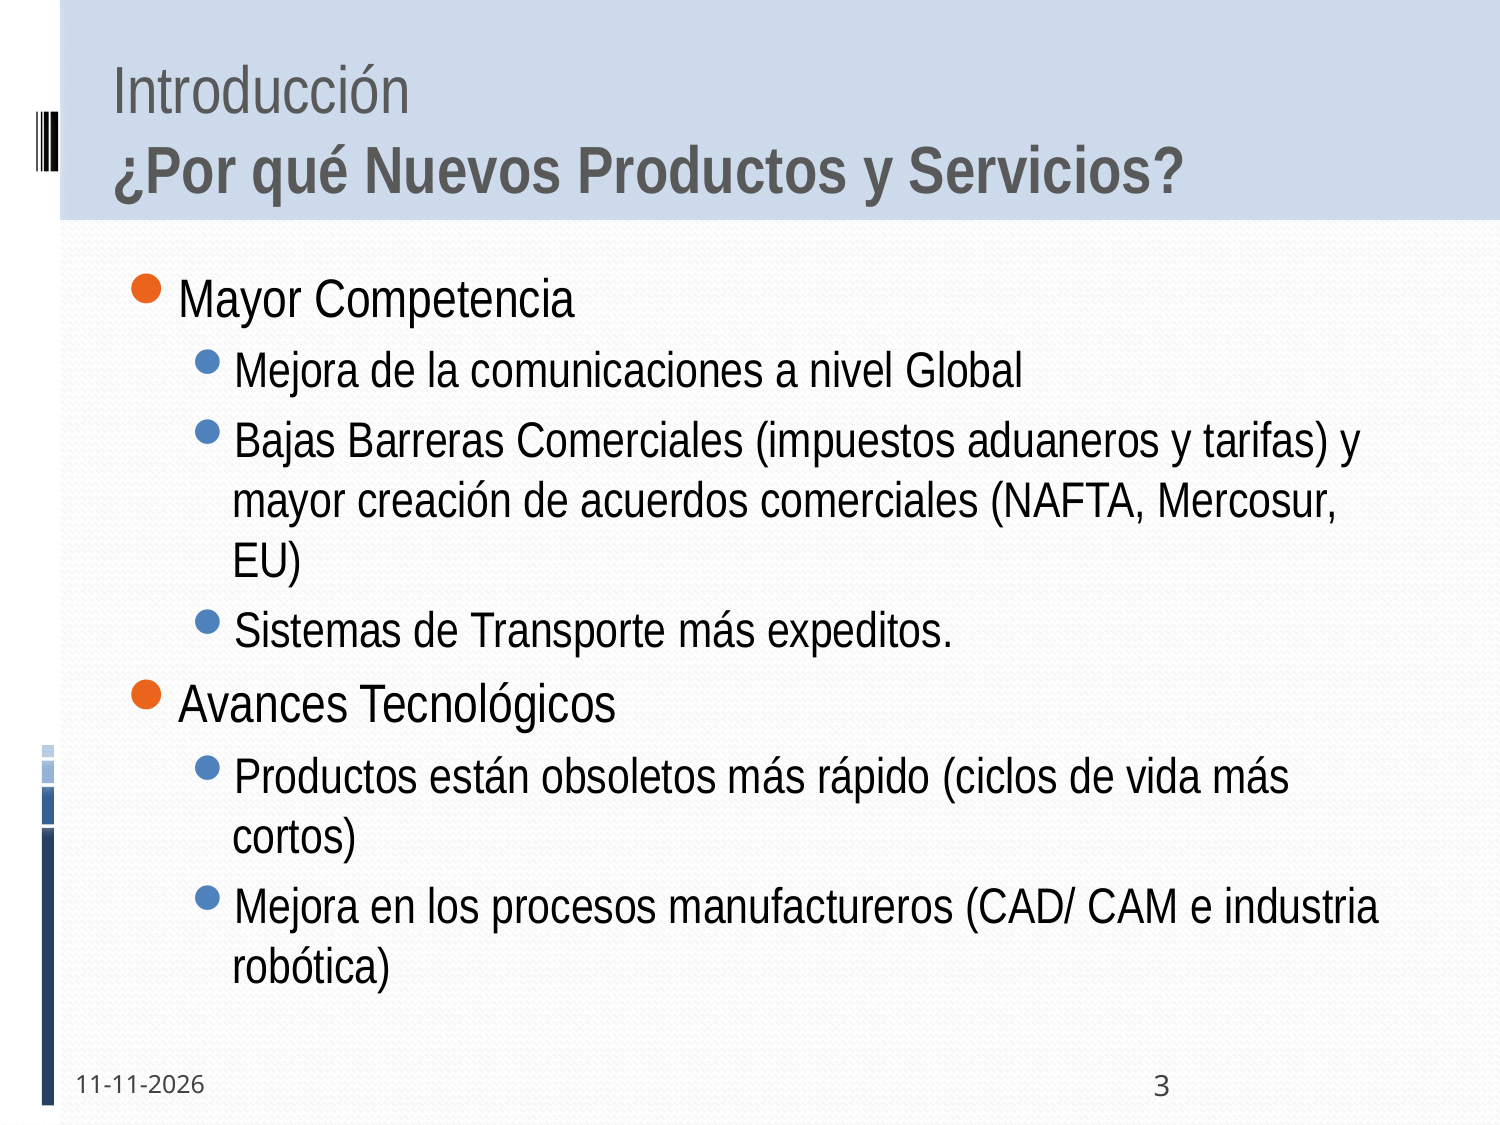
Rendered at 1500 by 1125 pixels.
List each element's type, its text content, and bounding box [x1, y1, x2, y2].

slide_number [75, 1042, 243, 1103]
list Mayor Competencia Mejora de la comunicaciones a nivel Global Bajas Barreras Comerciales (impuestos aduaneros y tarifas) y mayor creación de acuerdos comerciales (NAFTA, Mercosur, EU) Sistemas de Transporte más expeditos. Avances Tecnológicos Productos están obsoletos más rápido (ciclos de vida más cortos) Mejora en los procesos manufactureros (CAD/ CAM e industria robótica) [111, 255, 1436, 1038]
slide_number 3 [1045, 1046, 1171, 1107]
title Introducción ¿Por qué Nuevos Productos y Servicios? [111, 18, 1436, 207]
